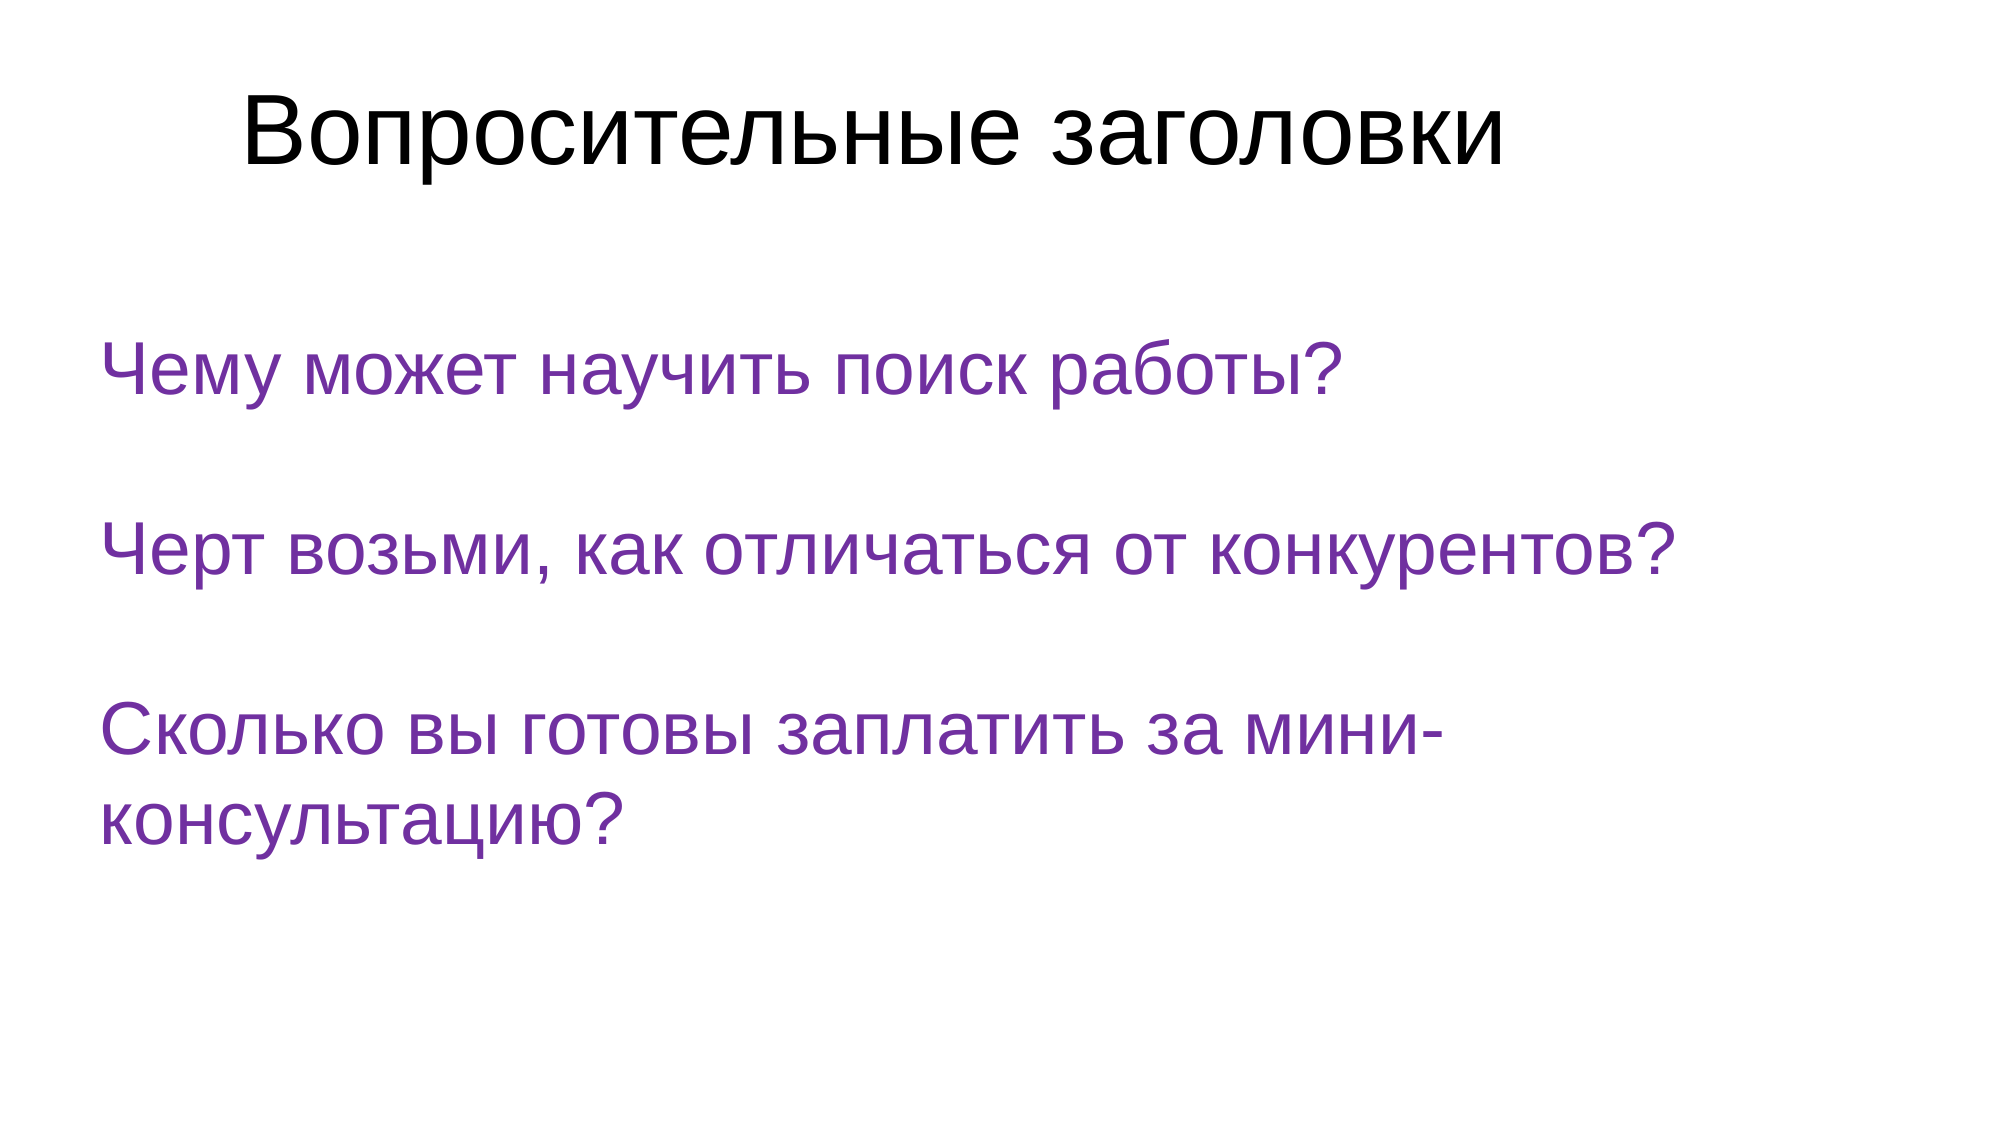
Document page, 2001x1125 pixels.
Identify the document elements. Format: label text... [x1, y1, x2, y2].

subtitle Чему может научить поиск работы? Черт возьми, как отличаться от конкурентов? Сколько вы готовы заплатить за мини-консультацию? [99, 263, 1900, 916]
title Вопросительные заголовки [240, 65, 1741, 185]
